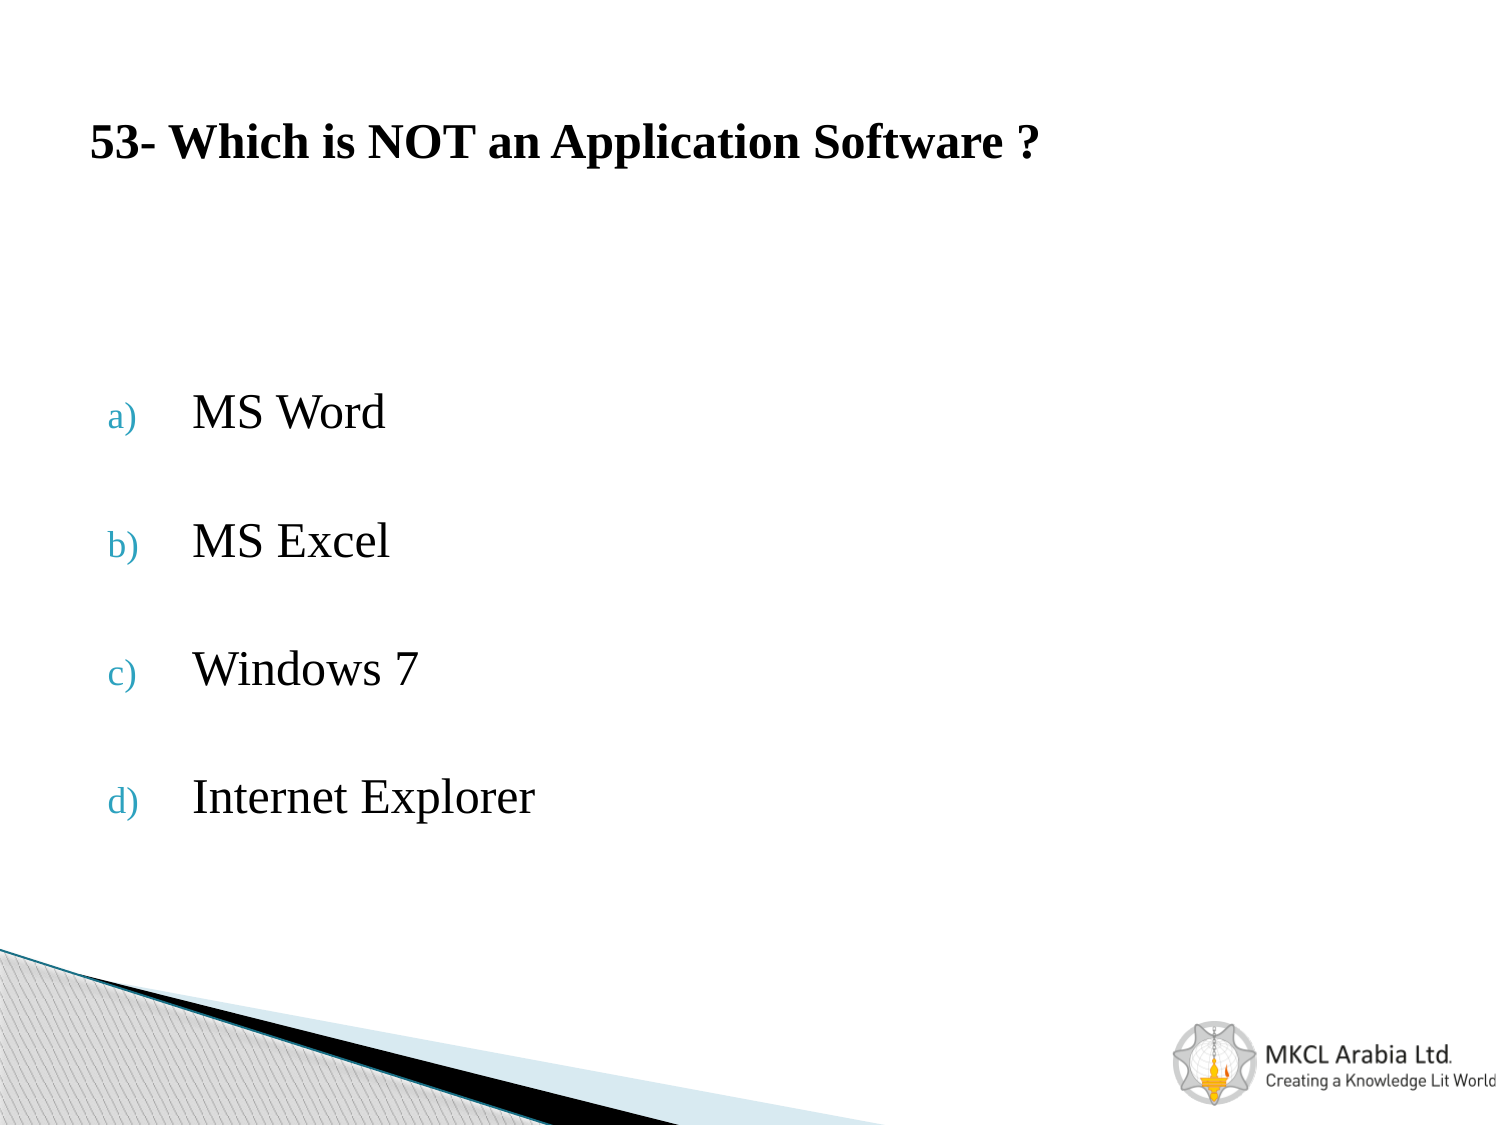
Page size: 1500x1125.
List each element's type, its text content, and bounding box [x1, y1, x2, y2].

picture [1172, 1021, 1496, 1106]
list MS Word MS Excel Windows 7 Internet Explorer [75, 243, 1425, 986]
title 53- Which is NOT an Application Software ? [75, 45, 1425, 233]
